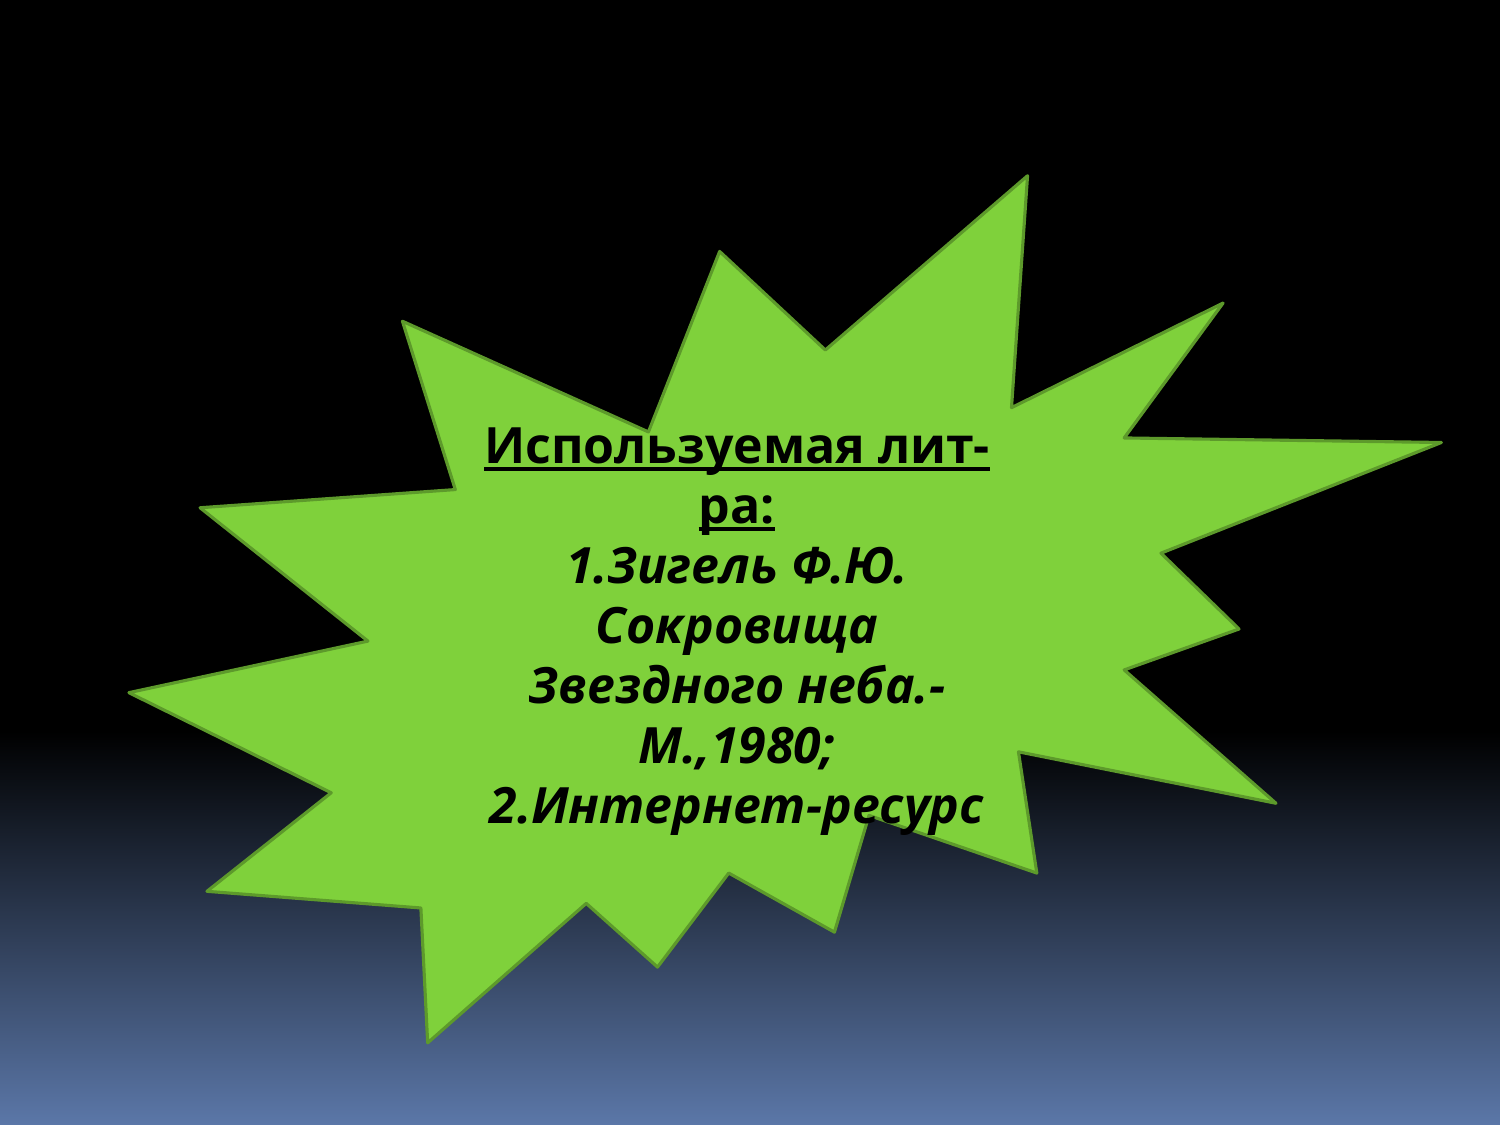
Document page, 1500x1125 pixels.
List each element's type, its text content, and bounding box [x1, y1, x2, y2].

text_box Используемая лит-ра: 1.Зигель Ф.Ю. Сокровища Звездного неба.-М.,1980; 2.Интернет-ресурс [127, 174, 1443, 1045]
